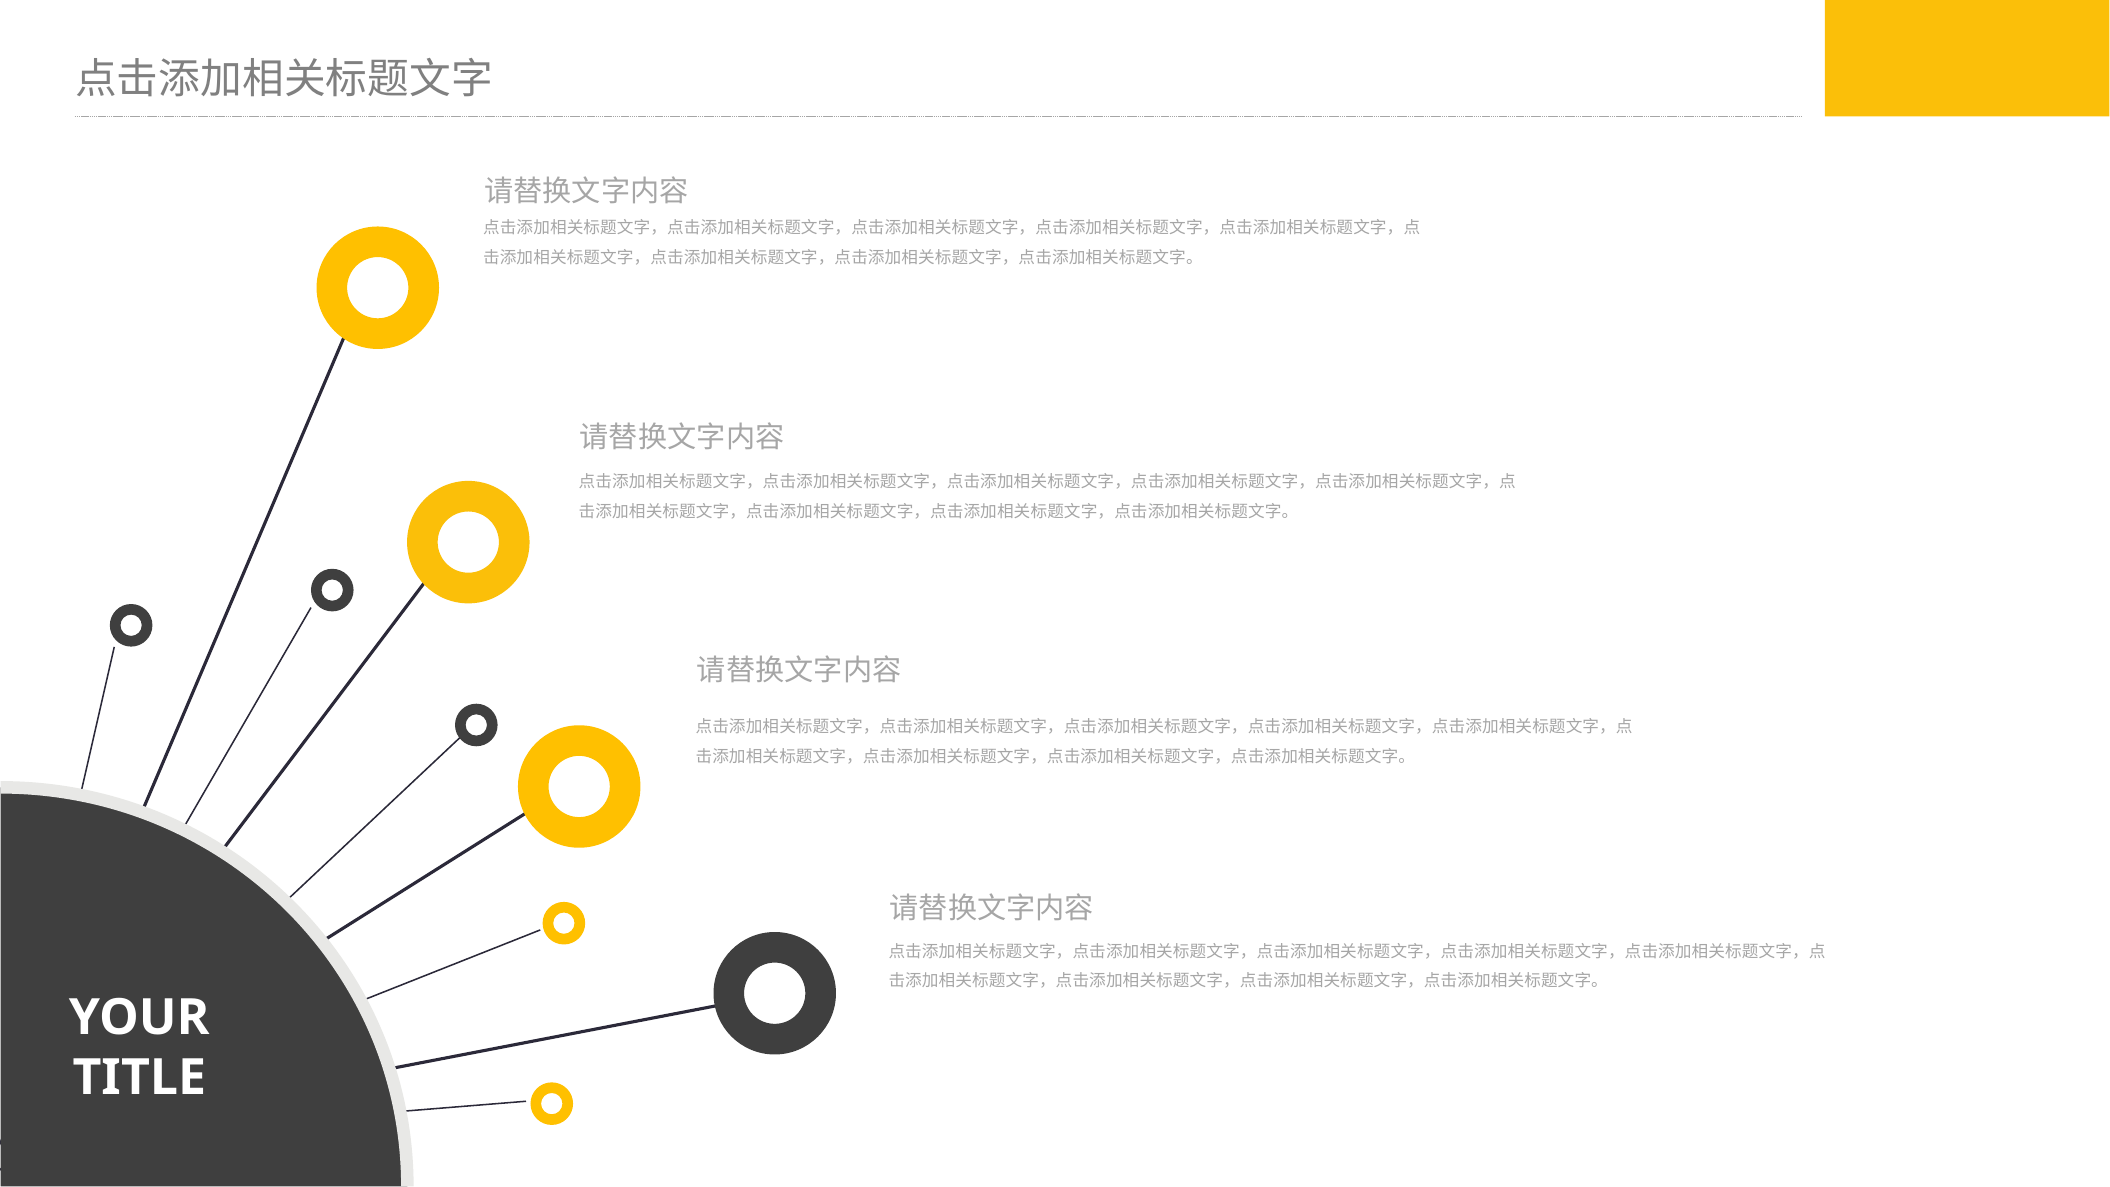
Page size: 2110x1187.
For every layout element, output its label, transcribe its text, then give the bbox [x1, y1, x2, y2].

text_box [722, 932, 836, 1055]
text_box 点击添加相关标题文字，点击添加相关标题文字，点击添加相关标题文字，点击添加相关标题文字，点击添加相关标题文字，点击添加相关标题文字，点击添加相关标题文字，点击添加相关标题文字，点击添加相关标题文字。 [722, 453, 1540, 529]
text_box 点击添加相关标题文字，点击添加相关标题文字，点击添加相关标题文字，点击添加相关标题文字，点击添加相关标题文字，点击添加相关标题文字，点击添加相关标题文字，点击添加相关标题文字，点击添加相关标题文字。 [468, 199, 1445, 274]
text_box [0, 326, 722, 1176]
text_box 请替换文字内容 [722, 403, 963, 462]
text_box 点击添加相关标题文字，点击添加相关标题文字，点击添加相关标题文字，点击添加相关标题文字，点击添加相关标题文字，点击添加相关标题文字，点击添加相关标题文字，点击添加相关标题文字，点击添加相关标题文字。 [722, 698, 1658, 773]
text_box 点击添加相关标题文字 [59, 44, 563, 107]
text_box 请替换文字内容 [468, 157, 867, 216]
text_box [316, 226, 440, 326]
text_box 请替换文字内容 [722, 642, 1080, 694]
text_box 请替换文字内容 [873, 874, 1273, 933]
text_box 点击添加相关标题文字，点击添加相关标题文字，点击添加相关标题文字，点击添加相关标题文字，点击添加相关标题文字，点击添加相关标题文字，点击添加相关标题文字，点击添加相关标题文字，点击添加相关标题文字。 [873, 922, 1850, 998]
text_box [0, 787, 408, 1187]
